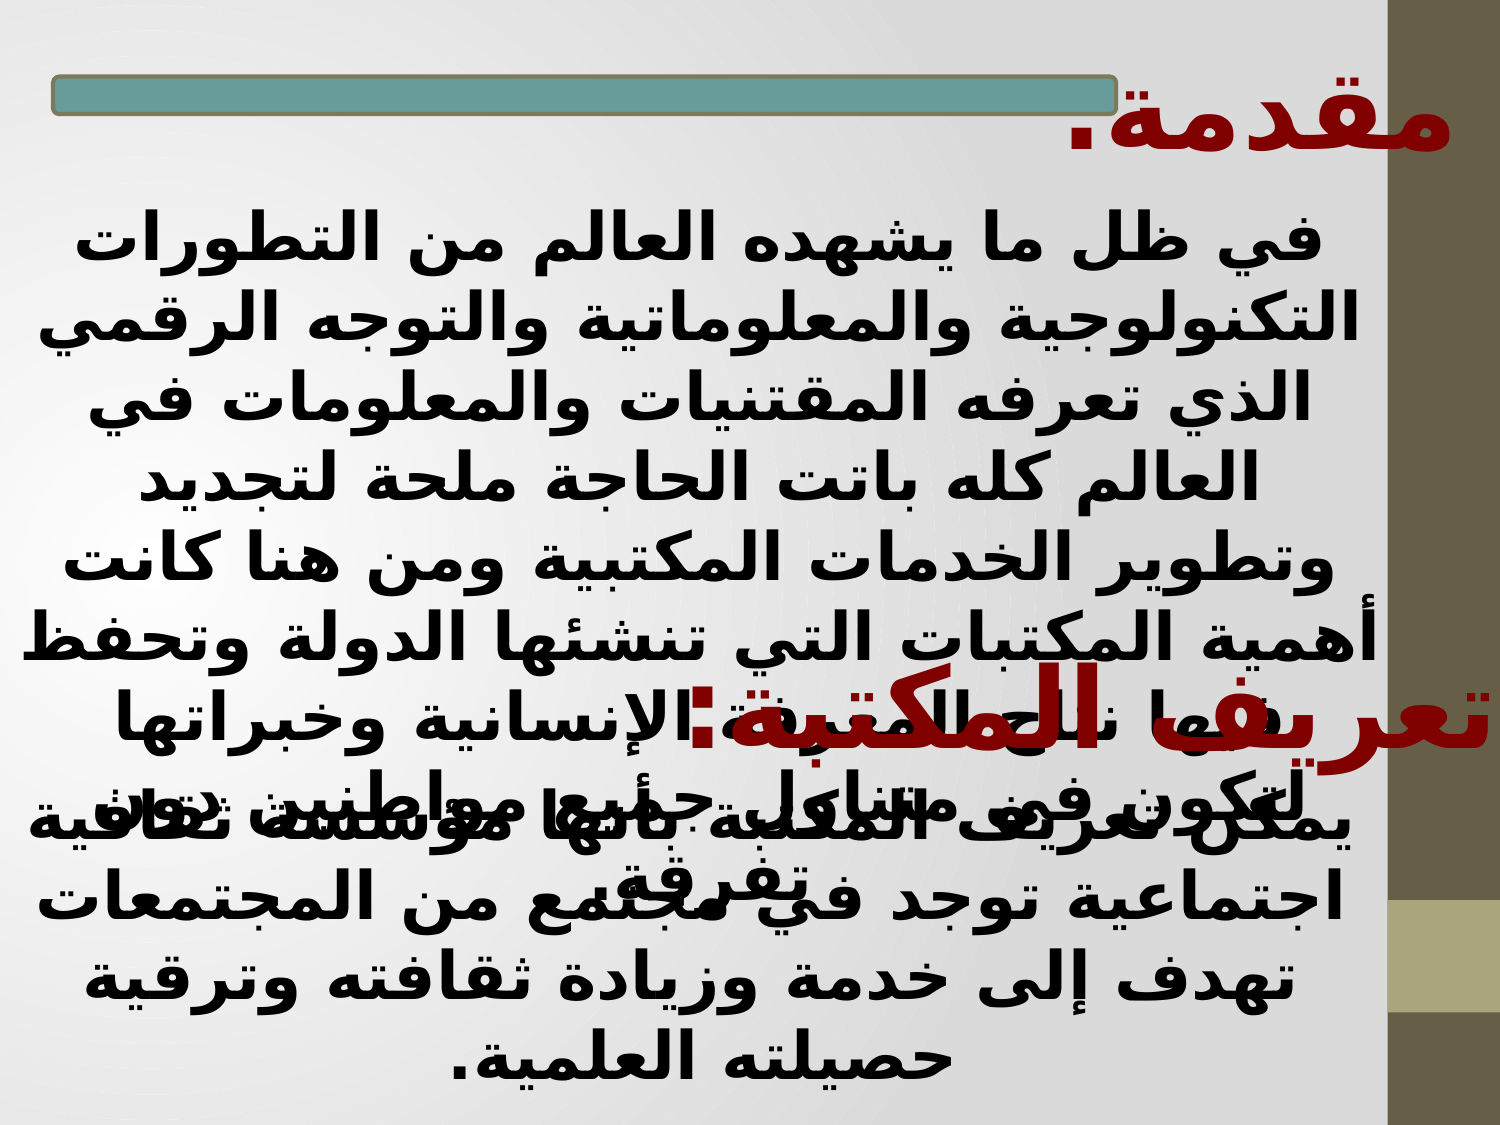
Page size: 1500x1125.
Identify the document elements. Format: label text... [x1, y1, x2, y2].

text_box يمكن تعريف المكتبة بأنها مؤسسة ثقافية اجتماعية توجد في مجتمع من المجتمعات تهدف إلى خدمة وزيادة ثقافته وترقية حصيلته العلمية. [0, 765, 1383, 1101]
text_box [50, 74, 1119, 117]
text_box في ظل ما يشهده العالم من التطورات التكنولوجية والمعلوماتية والتوجه الرقمي الذي تعرفه المقتنيات والمعلومات في العالم كله باتت الحاجة ملحة لتجديد وتطوير الخدمات المكتبية ومن هنا كانت أهمية المكتبات التي تنشئها الدولة وتحفظ فيها نتاج المعرفة الإنسانية وخبراتها لتكون في متناول جميع مواطنين دون تفرقة. [0, 186, 1402, 765]
text_box مقدمة: [1044, 29, 1474, 315]
text_box تعريف المكتبة: [665, 629, 1500, 914]
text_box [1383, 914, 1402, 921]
